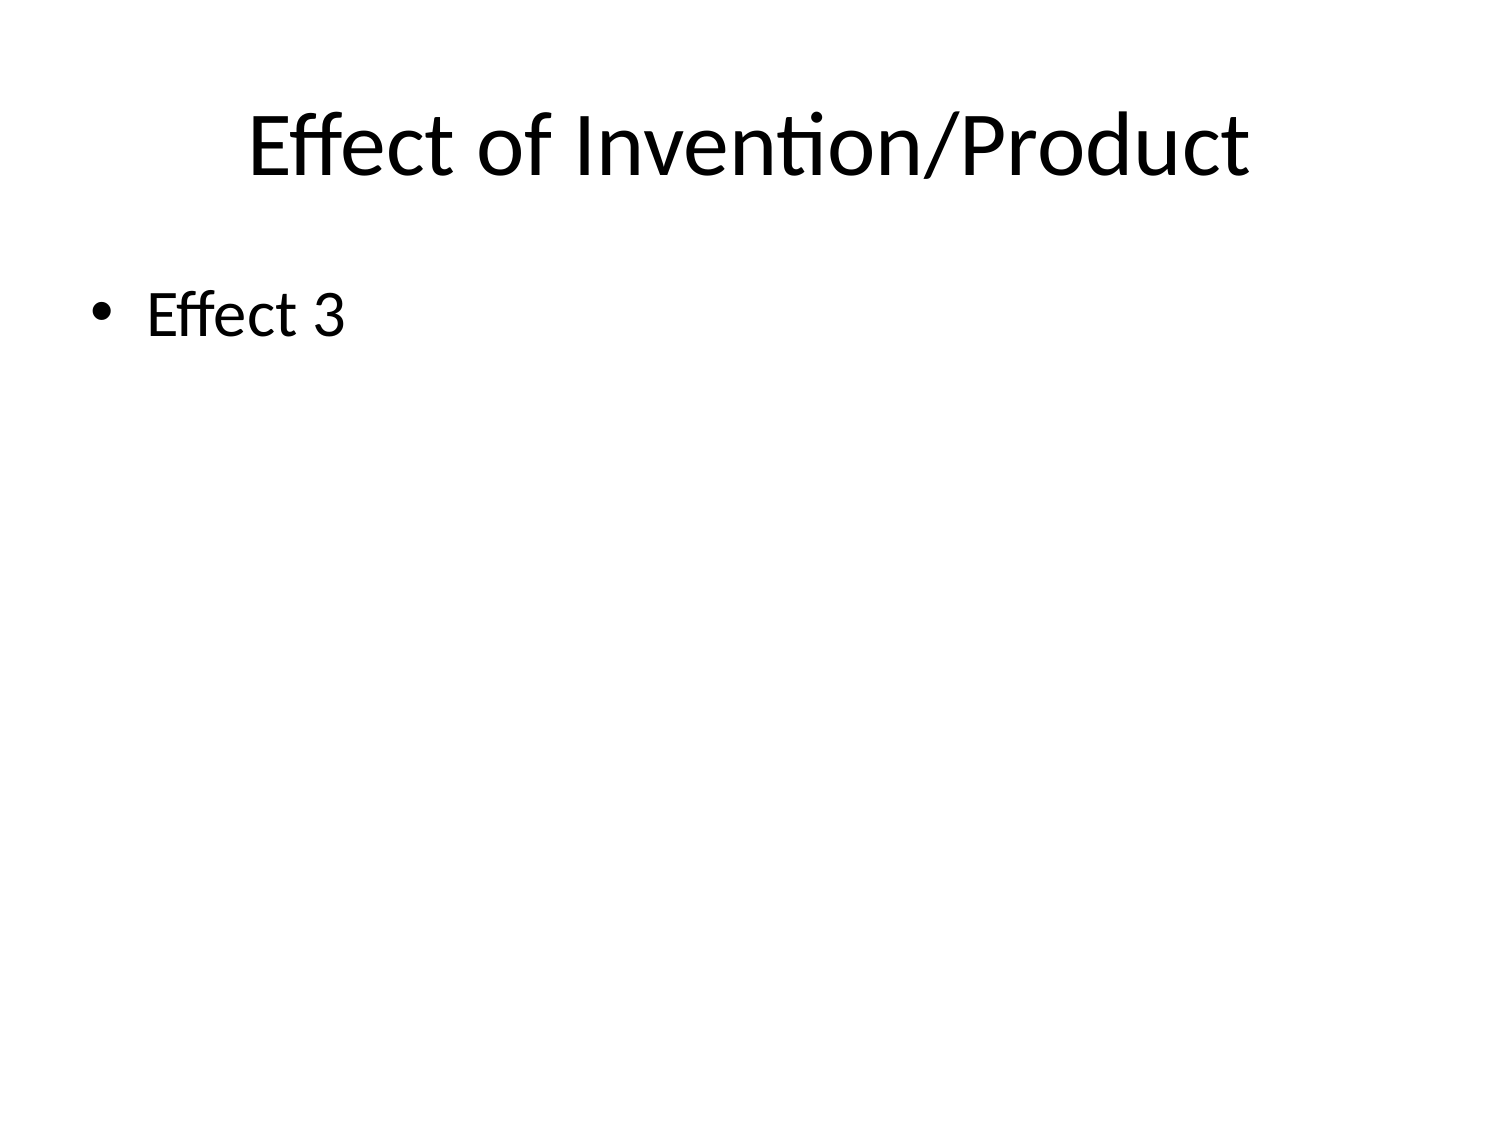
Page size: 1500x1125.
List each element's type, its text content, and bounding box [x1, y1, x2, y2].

title Effect of Invention/Product [75, 45, 1425, 233]
list Effect 3 [75, 262, 1425, 1005]
